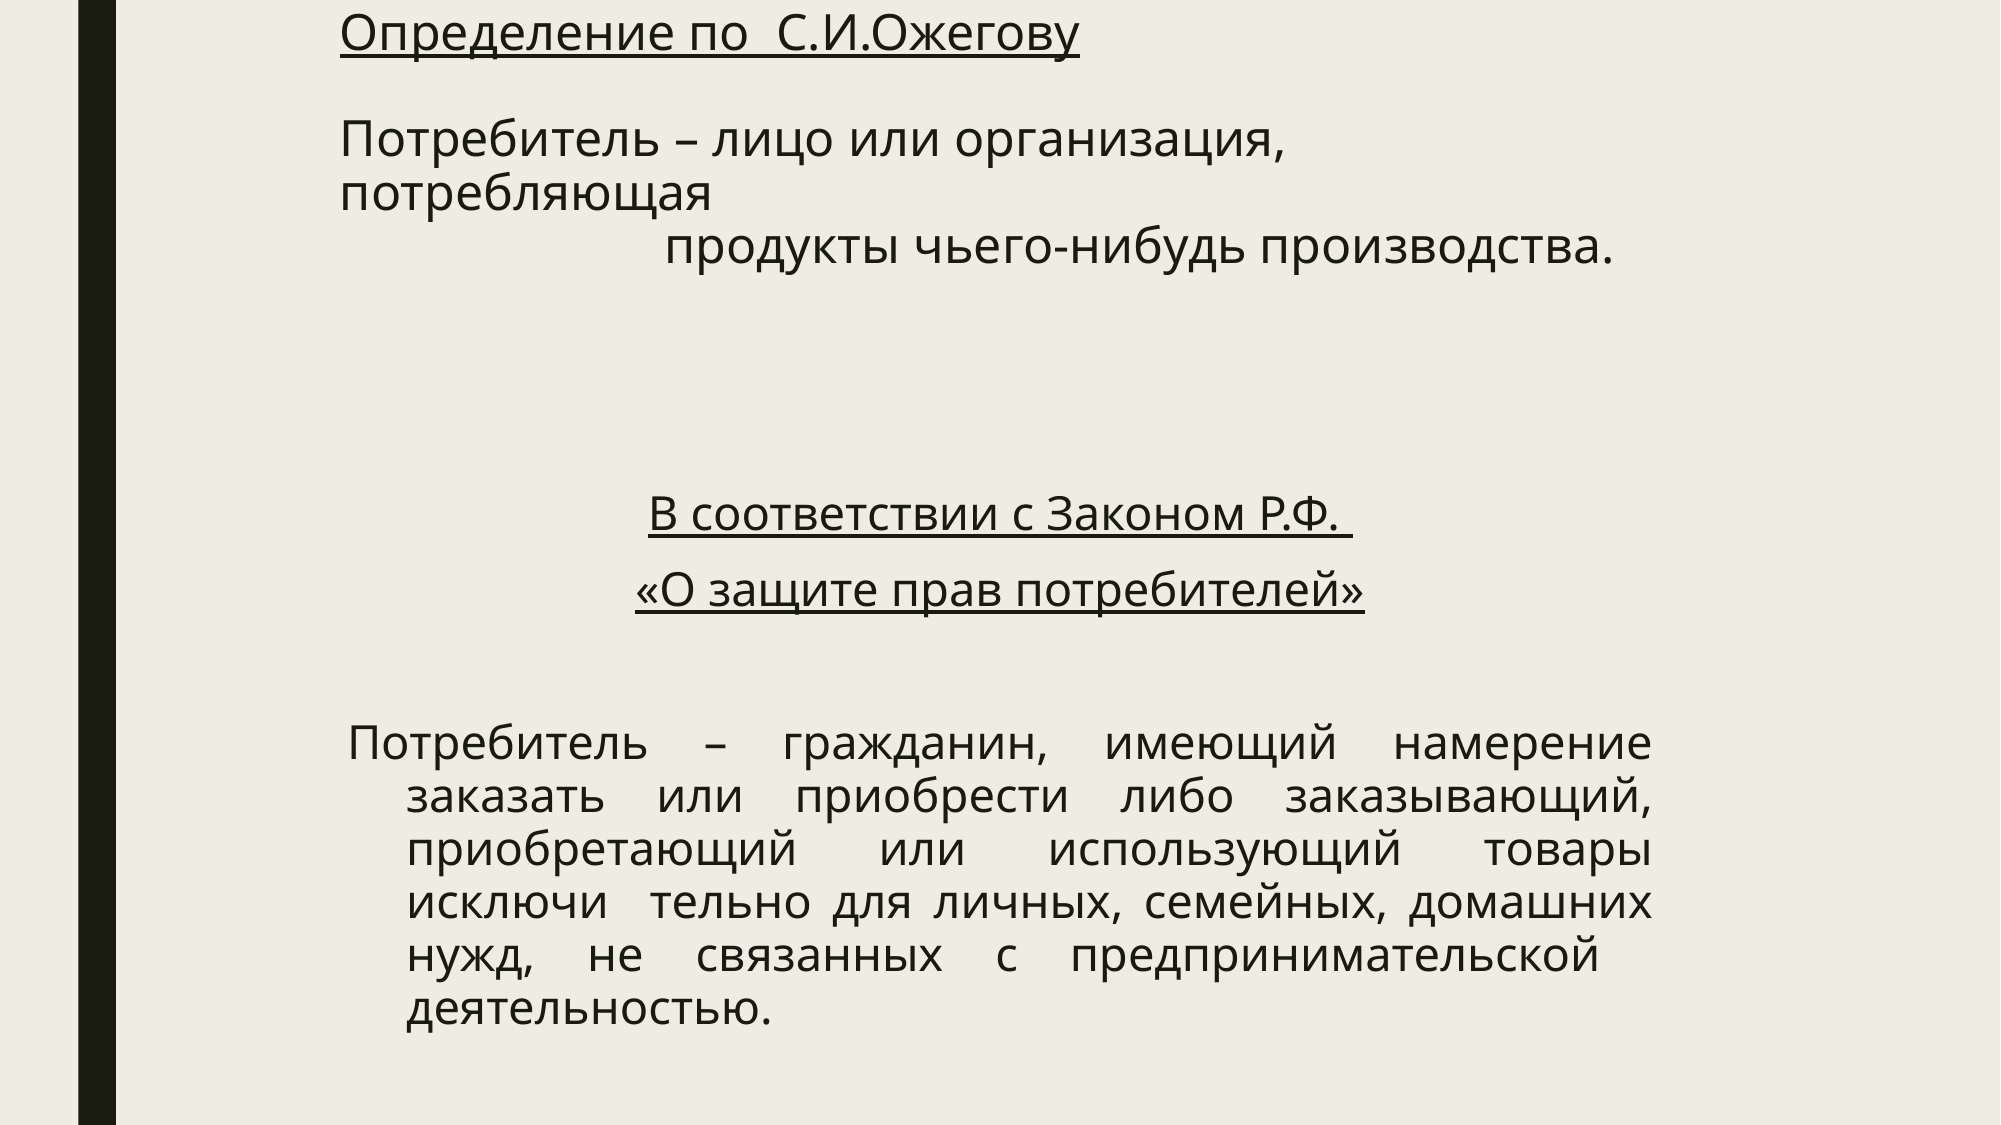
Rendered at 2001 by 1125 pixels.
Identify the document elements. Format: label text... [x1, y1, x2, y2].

title Определение по С.И.Ожегову Потребитель – лицо или организация, потребляющая продукты чьего-нибудь производства. [324, 0, 1675, 468]
list В соответствии с Законом Р.Ф. «О защите прав потребителей» Потребитель – гражданин, имеющий намерение заказать или приобрести либо заказывающий, приобретающий или использующий товары исключи тельно для личных, семейных, домашних нужд, не связанных с предпринимательской деятельностью. [332, 480, 1669, 1043]
